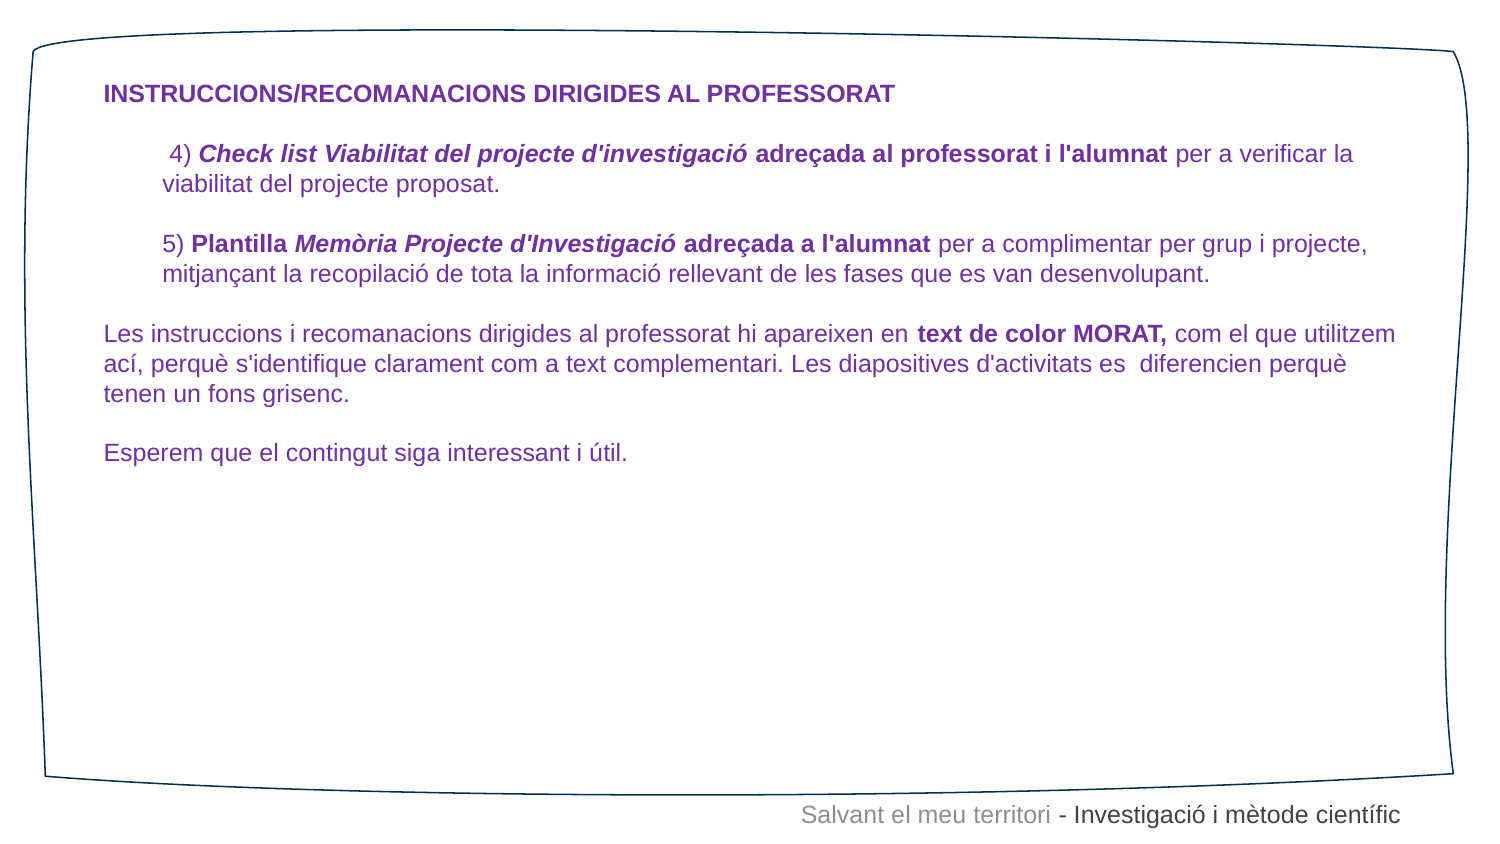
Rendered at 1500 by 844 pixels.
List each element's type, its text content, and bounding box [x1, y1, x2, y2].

text_box Salvant el meu territori - Investigació i mètode científic [88, 790, 1417, 844]
text_box [24, 29, 1469, 790]
text_box INSTRUCCIONS/RECOMANACIONS DIRIGIDES AL PROFESSORAT 4) Check list Viabilitat del projecte d'investigació adreçada al professorat i l'alumnat per a verificar la viabilitat del projecte proposat. 5) Plantilla Memòria Projecte d'Investigació adreçada a l'alumnat per a complimentar per grup i projecte, mitjançant la recopilació de tota la informació rellevant de les fases que es van desenvolupant. Les instruccions i recomanacions dirigides al professorat hi apareixen en text de color MORAT, com el que utilitzem ací, perquè s'identifique clarament com a text complementari. Les diapositives d'activitats es diferencien perquè tenen un fons grisenc. Esperem que el contingut siga interessant i útil. [88, 62, 1417, 747]
